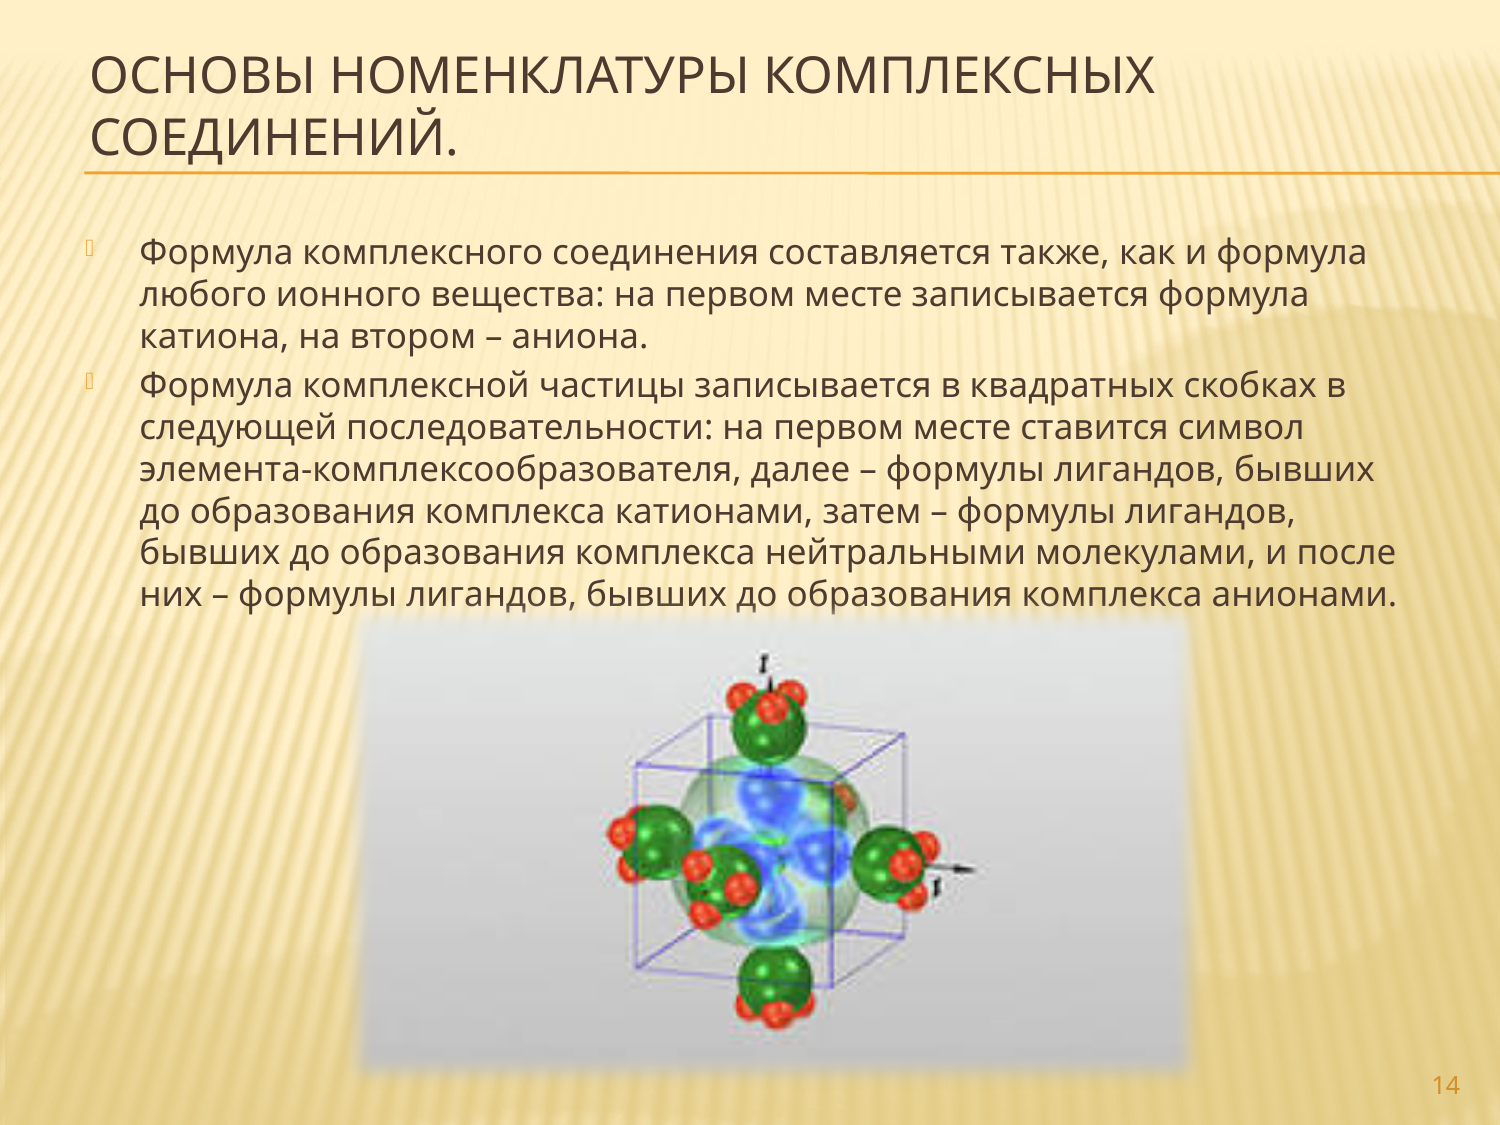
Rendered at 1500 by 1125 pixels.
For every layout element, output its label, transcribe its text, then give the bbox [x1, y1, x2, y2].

title Основы номенклатуры комплексных соединений. [75, 35, 1500, 174]
slide_number 14 [1350, 1062, 1475, 1103]
picture [339, 597, 1208, 1091]
list Формула комплексного соединения составляется также, как и формула любого ионного вещества: на первом месте записывается формула катиона, на втором – аниона. Формула комплексной частицы записывается в квадратных скобках в следующей последовательности: на первом месте ставится символ элемента-комплексообразователя, далее – формулы лигандов, бывших до образования комплекса катионами, затем – формулы лигандов, бывших до образования комплекса нейтральными молекулами, и после них – формулы лигандов, бывших до образования комплекса анионами. [70, 222, 1427, 629]
